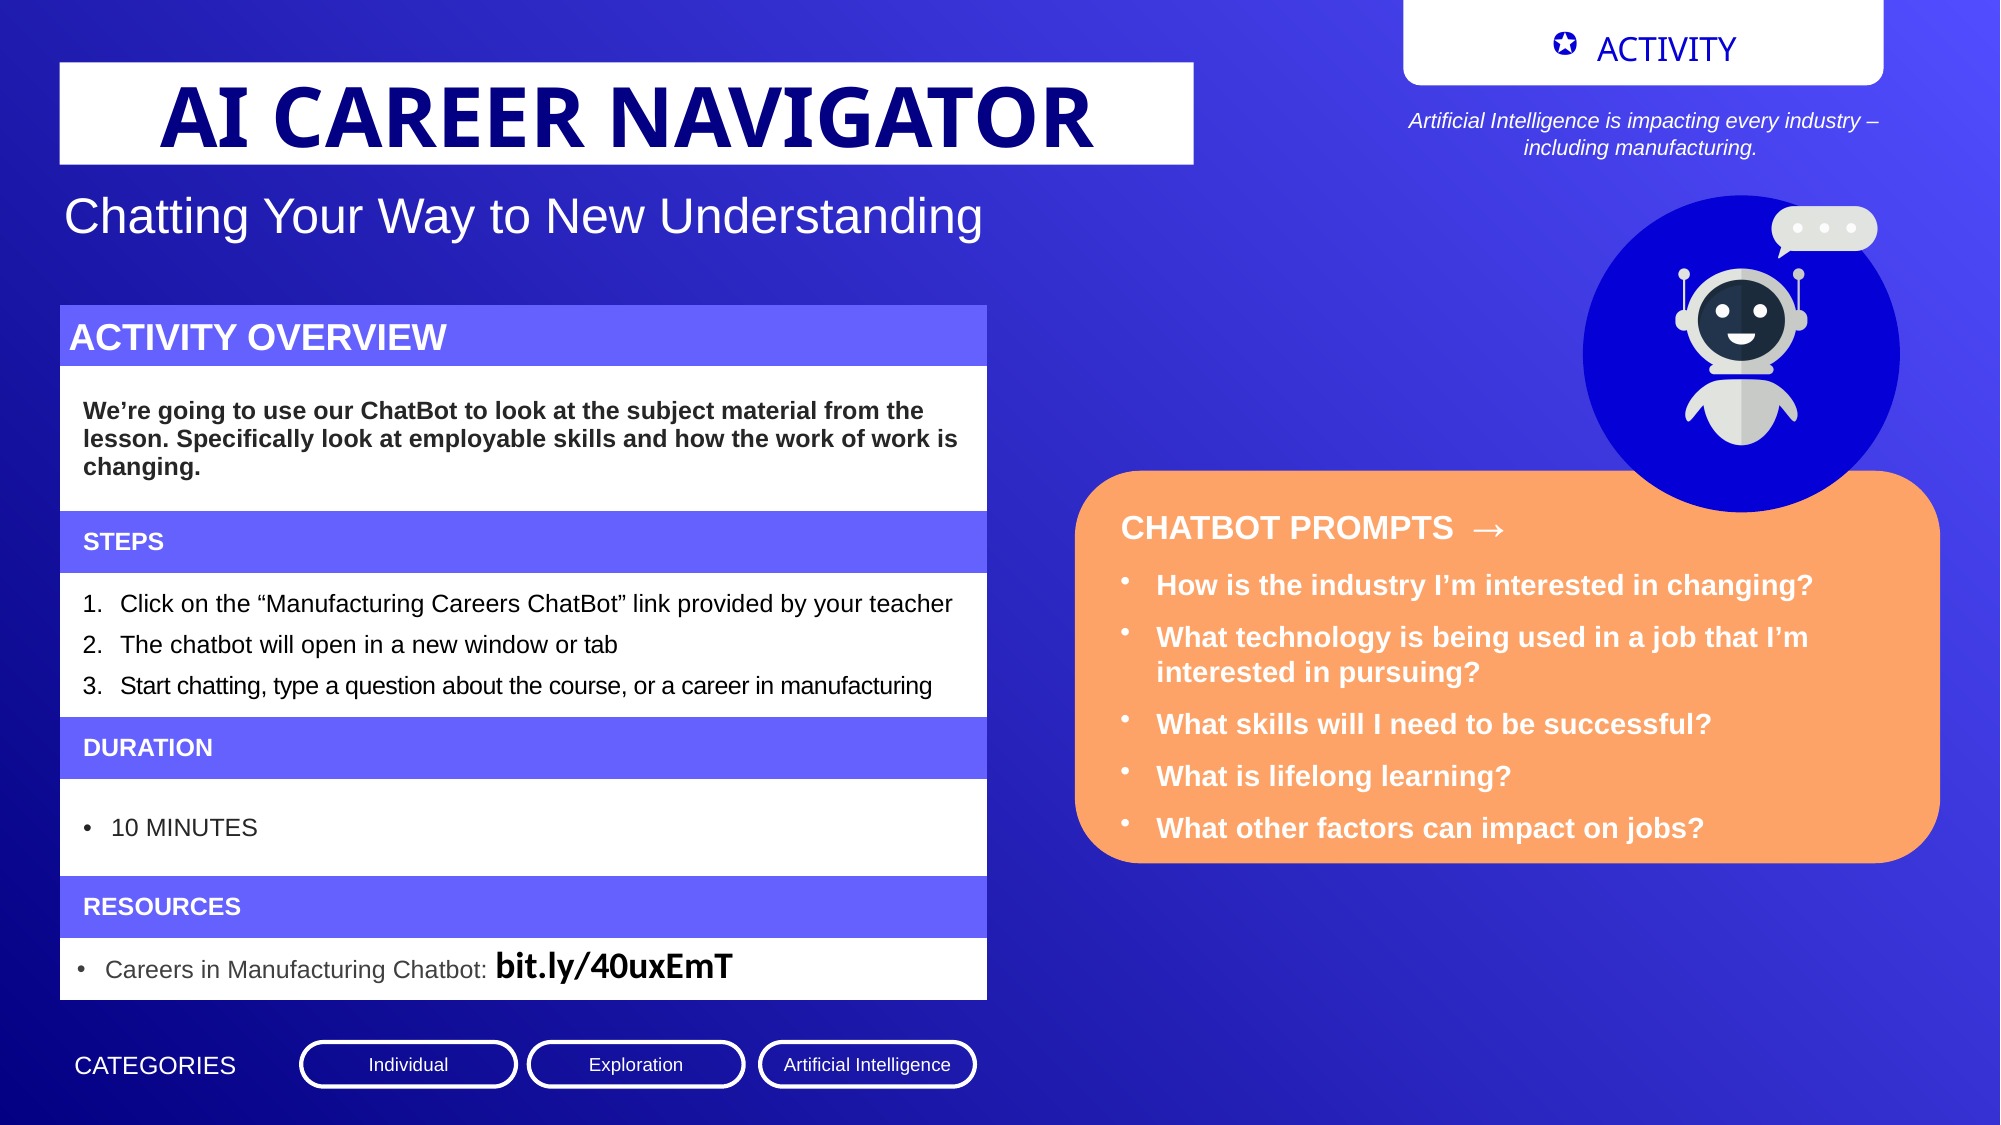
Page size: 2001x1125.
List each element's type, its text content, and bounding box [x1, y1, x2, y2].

table_cell Click on the “Manufacturing Careers ChatBot” link provided by your teacher The chatbot will open in a new window or tab Start chatting, type a question about the course, or a career in manufacturing [60, 573, 987, 717]
text_box ACTIVITY [1401, 0, 1886, 88]
table_cell 10 MINUTES [60, 779, 987, 876]
text_box CHATBOT PROMPTS → How is the industry I’m interested in changing? What technology is being used in a job that I’m interested in pursuing? What skills will I need to be successful? What is lifelong learning? What other factors can impact on jobs? [1074, 470, 1941, 864]
table_cell DURATION [60, 717, 987, 779]
text_box Artificial Intelligence [758, 1039, 978, 1089]
table_cell Careers in Manufacturing Chatbot: bit.ly/40uxEmT [60, 938, 987, 1000]
table_header ACTIVITY OVERVIEW [60, 305, 987, 366]
text_box Chatting Your Way to New Understanding [48, 175, 1049, 251]
table_cell STEPS [60, 511, 987, 573]
text_box AI CAREER NAVIGATOR [59, 62, 1194, 165]
table_cell We’re going to use our ChatBot to look at the subject material from the lesson. Specifically look at employable skills and how the work of work is changing. [60, 366, 987, 511]
table_cell RESOURCES [60, 876, 987, 938]
picture [1555, 158, 1928, 531]
text_box Artificial Intelligence is impacting every industry – including manufacturing. [1403, 104, 1884, 160]
text_box Exploration [526, 1039, 746, 1089]
text_box Individual [299, 1039, 519, 1089]
text_box CATEGORIES [59, 1042, 275, 1087]
